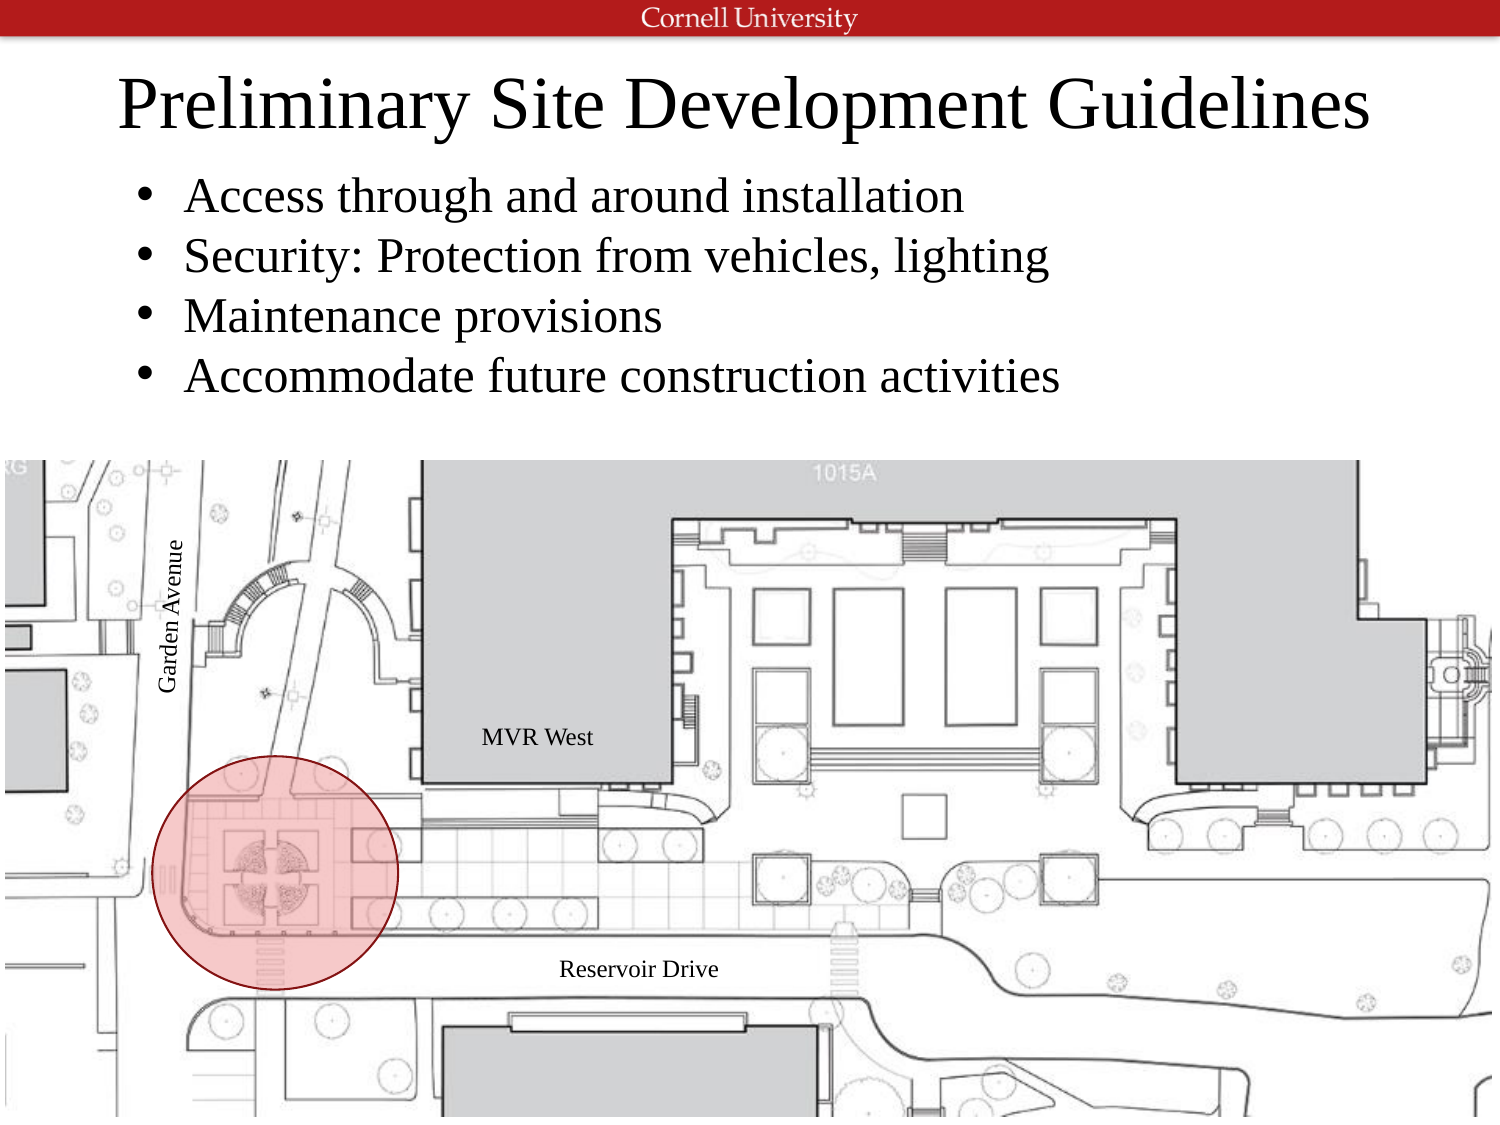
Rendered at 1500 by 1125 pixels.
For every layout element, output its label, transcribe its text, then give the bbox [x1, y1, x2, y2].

text_box Access through and around installation Security: Protection from vehicles, lighting Maintenance provisions Accommodate future construction activities [121, 155, 1077, 458]
picture [4, 459, 1493, 1117]
picture [635, 0, 858, 45]
text_box Preliminary Site Development Guidelines [102, 45, 1388, 151]
